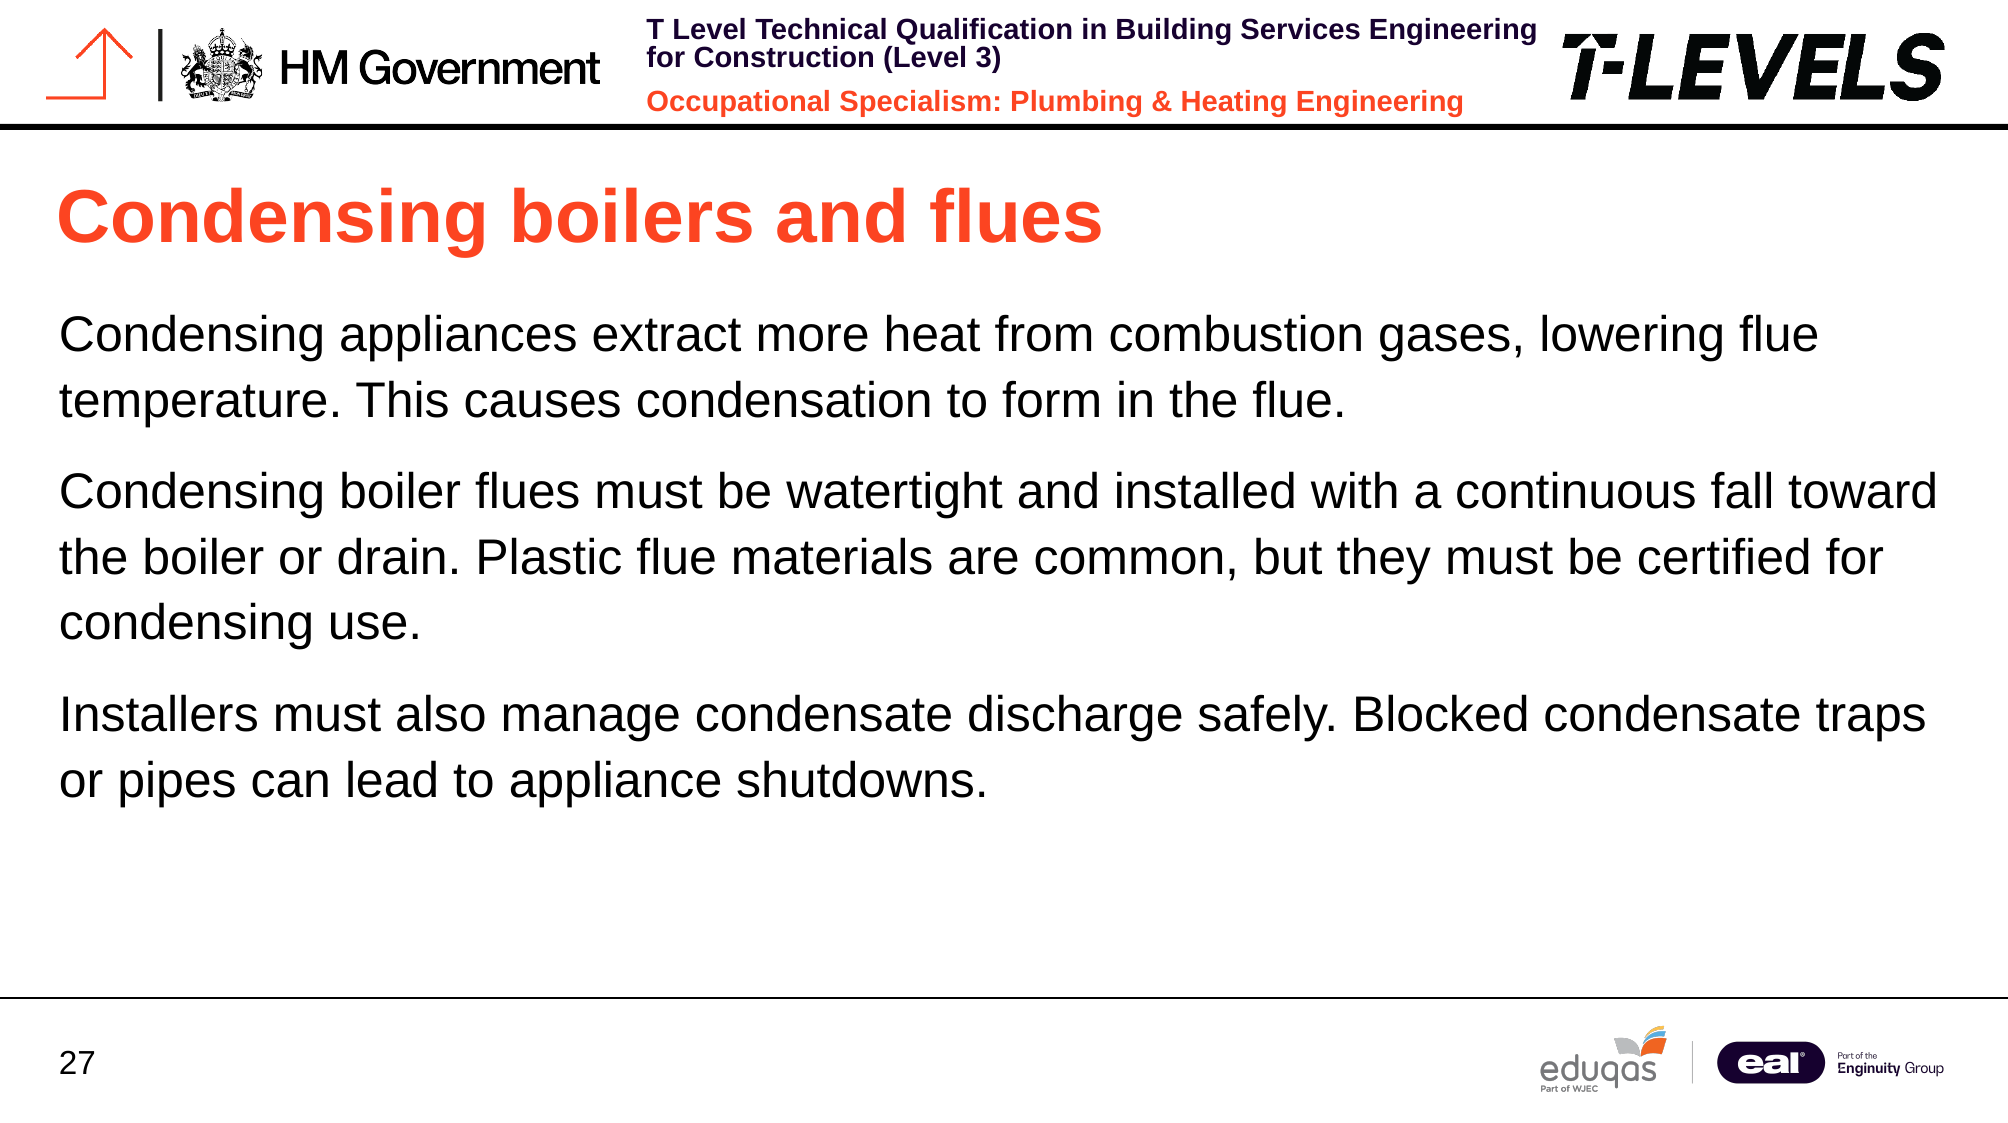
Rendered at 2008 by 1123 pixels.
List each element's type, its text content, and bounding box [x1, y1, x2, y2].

picture [158, 28, 600, 102]
picture [1535, 1021, 1949, 1097]
list Condensing appliances extract more heat from combustion gases, lowering flue temperature. This causes condensation to form in the flue. Condensing boiler flues must be watertight and installed with a continuous fall toward the boiler or drain. Plastic flue materials are common, but they must be certified for condensing use. Installers must also manage condensate discharge safely. Blocked condensate traps or pipes can lead to appliance shutdowns. [59, 295, 1950, 975]
title Condensing boilers and flues [41, 111, 1949, 314]
picture [1543, 25, 1964, 108]
picture [41, 27, 139, 100]
